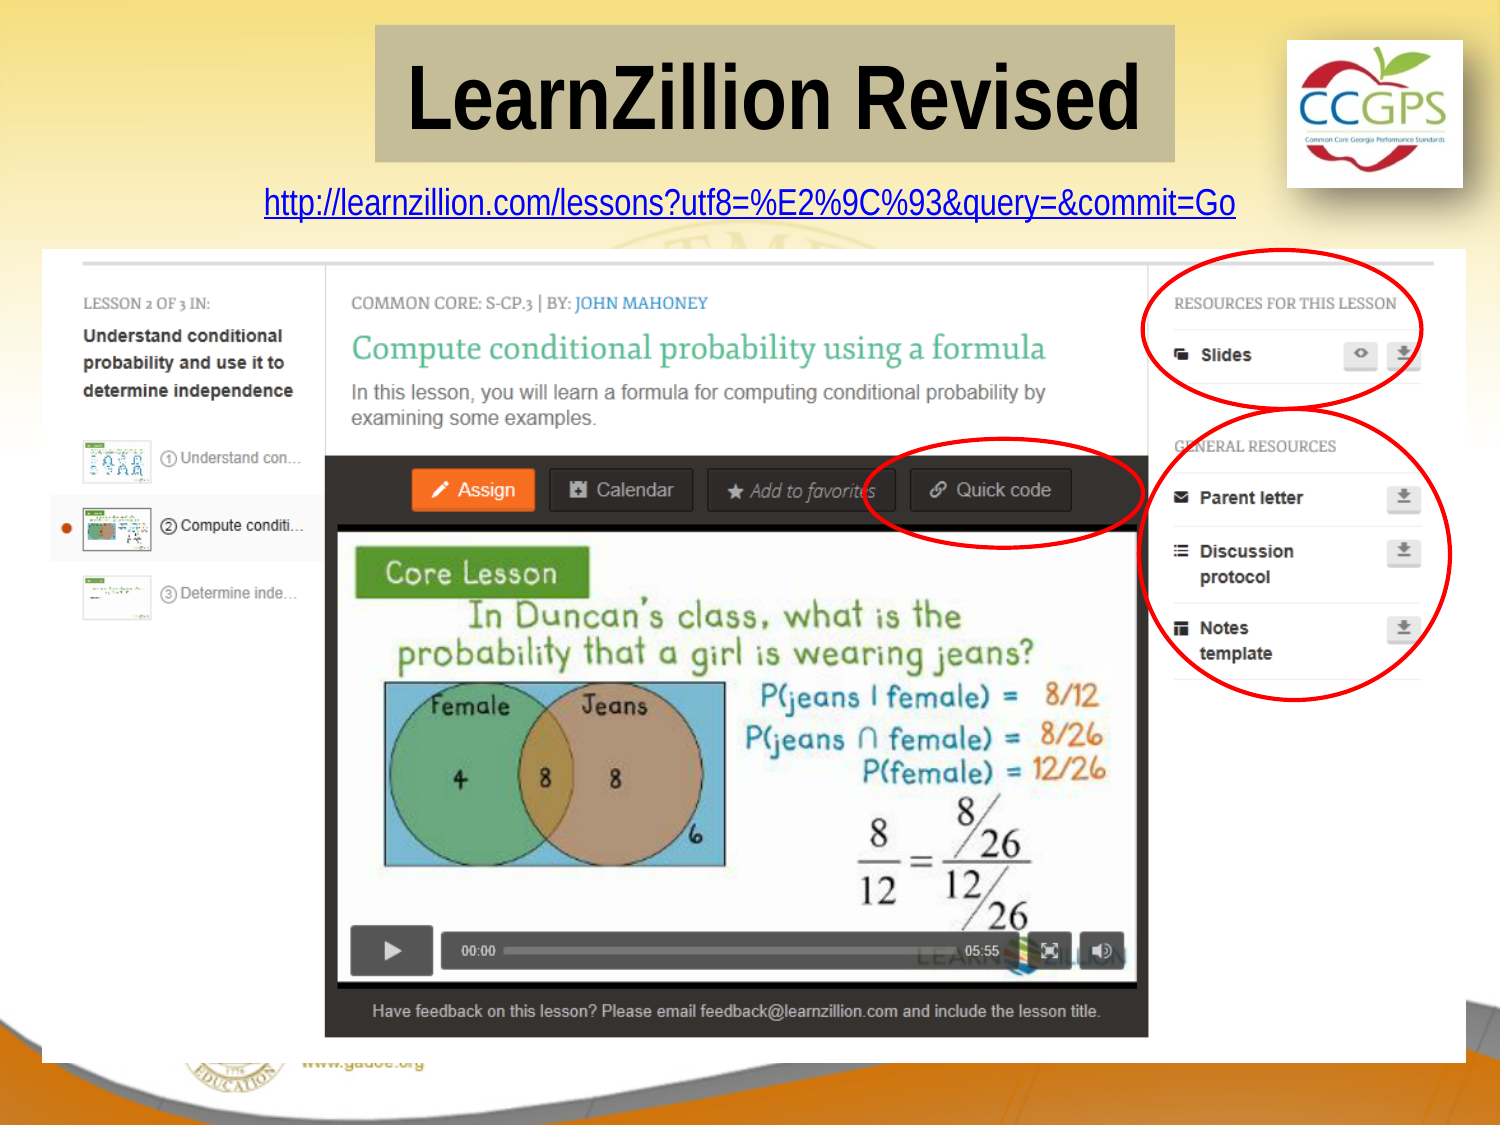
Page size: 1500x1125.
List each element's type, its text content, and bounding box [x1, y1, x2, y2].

text_box http://learnzillion.com/lessons?utf8=%E2%9C%93&query=&commit=Go [74, 164, 1425, 238]
text_box LearnZillion Revised [375, 24, 1175, 163]
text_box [42, 249, 1466, 1063]
picture [0, 0, 1500, 1125]
